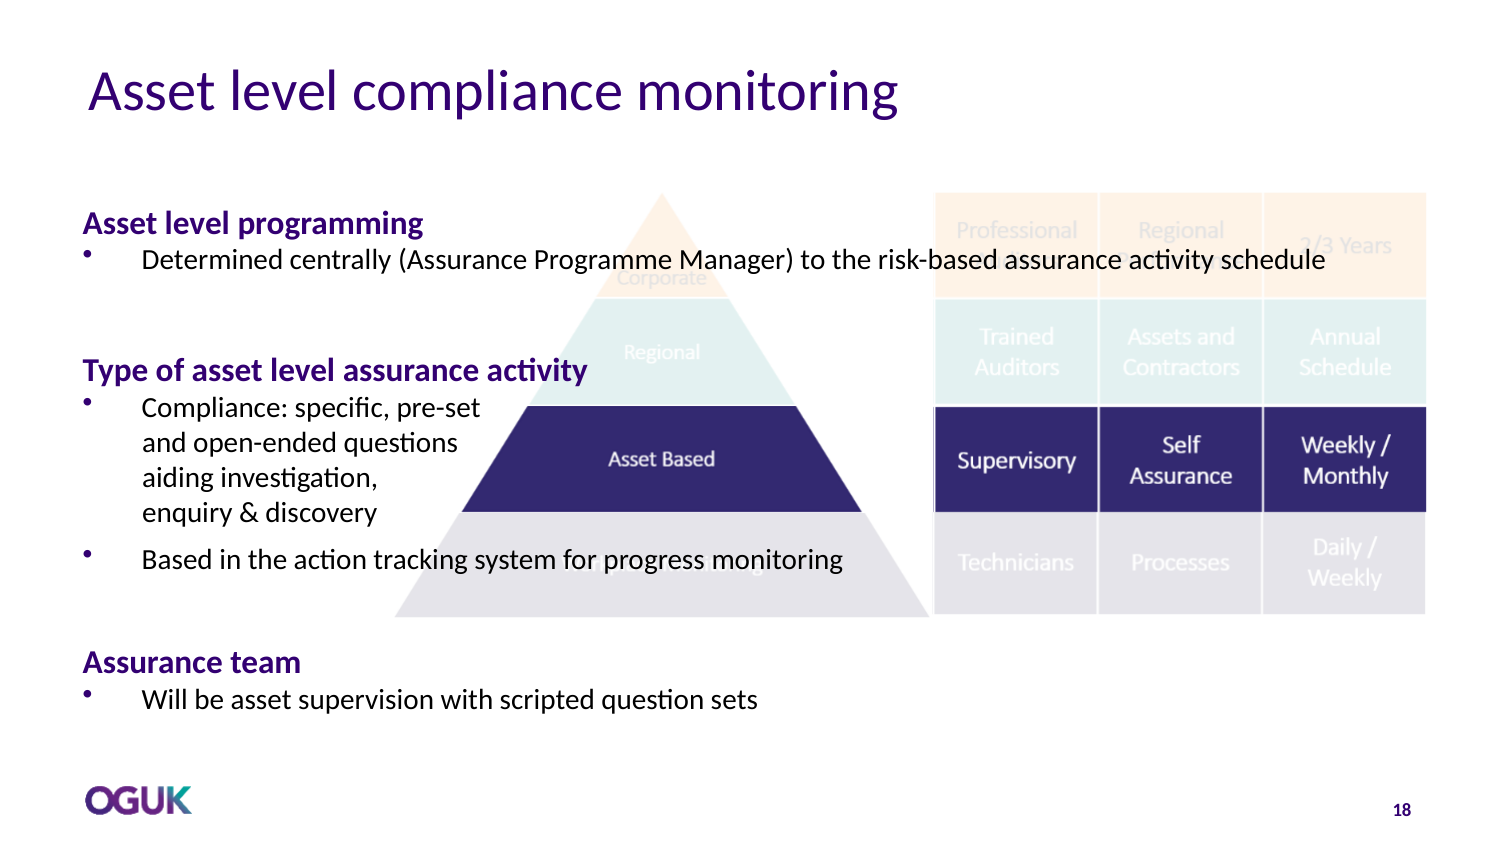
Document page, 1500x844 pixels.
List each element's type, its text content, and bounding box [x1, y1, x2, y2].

slide_number 18 [1352, 800, 1412, 818]
picture [76, 778, 200, 822]
list Asset level programming Determined centrally (Assurance Programme Manager) to the risk-based assurance activity schedule Type of asset level assurance activity Compliance: specific, pre-set and open-ended questions aiding investigation, enquiry & discovery Based in the action tracking system for progress monitoring Assurance team Will be asset supervision with scripted question sets [82, 200, 1447, 761]
title Asset level compliance monitoring [88, 38, 1412, 145]
picture [388, 189, 1431, 620]
